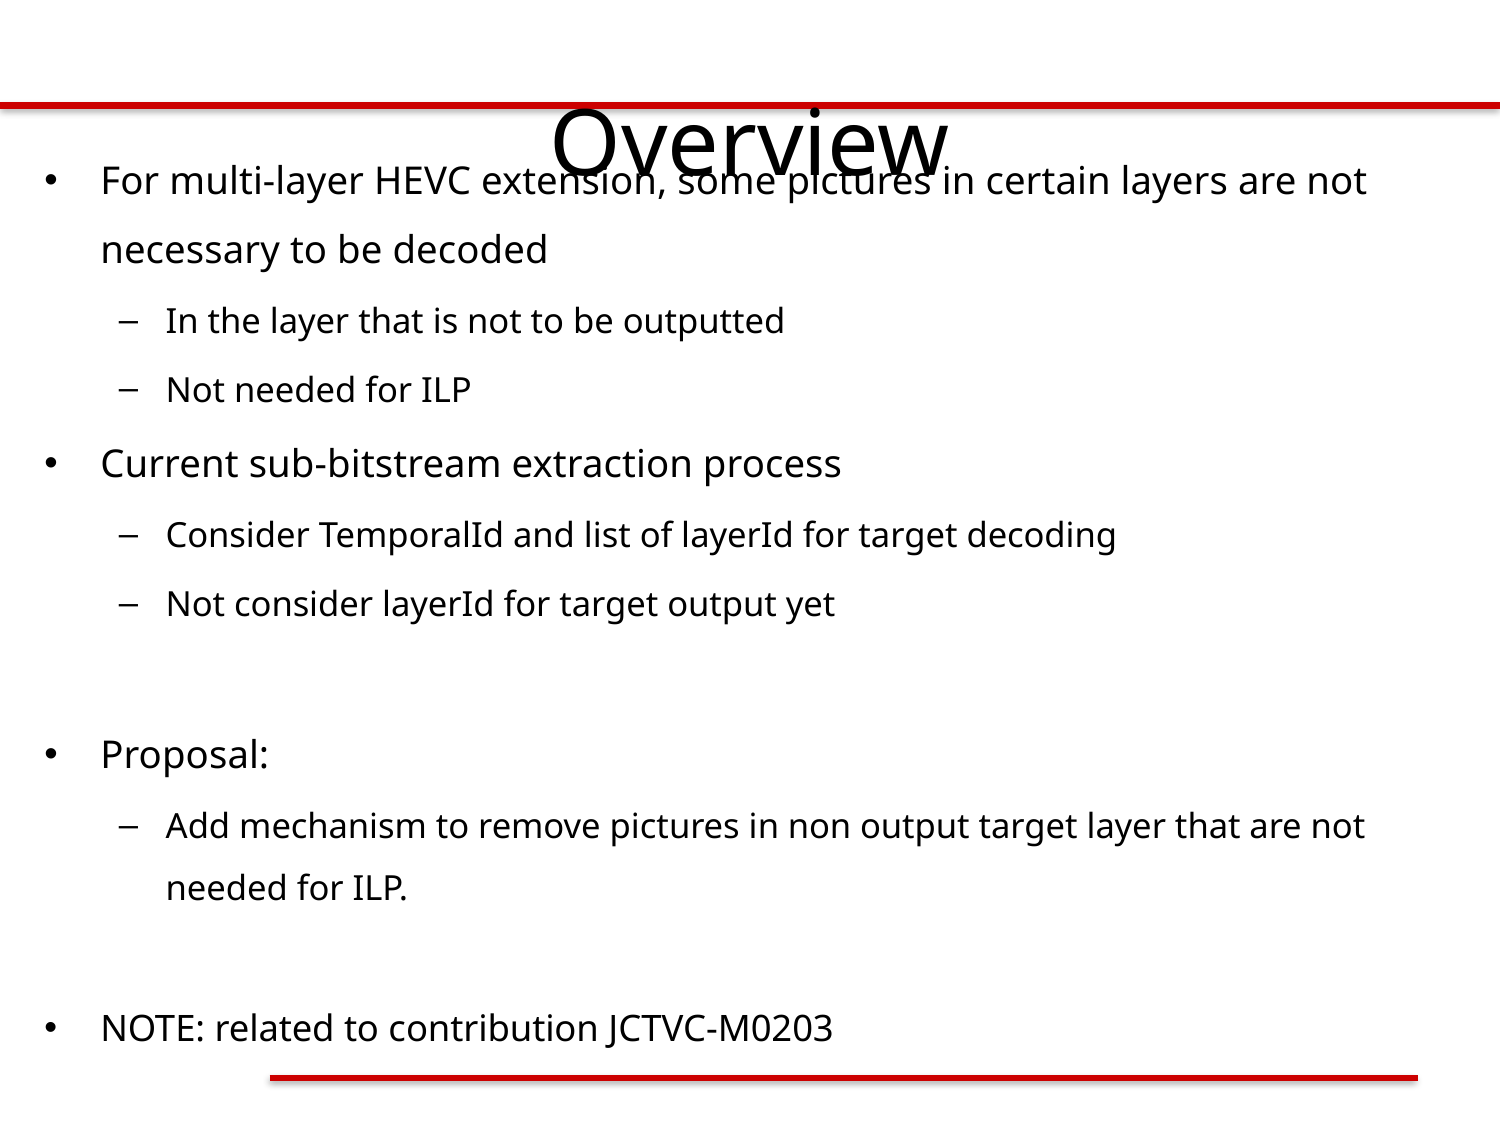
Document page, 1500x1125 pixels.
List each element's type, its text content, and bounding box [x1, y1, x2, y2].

list For multi-layer HEVC extension, some pictures in certain layers are not necessary to be decoded In the layer that is not to be outputted Not needed for ILP Current sub-bitstream extraction process Consider TemporalId and list of layerId for target decoding Not consider layerId for target output yet Proposal: Add mechanism to remove pictures in non output target layer that are not needed for ILP. NOTE: related to contribution JCTVC-M0203 [29, 125, 1471, 1059]
title Overview [74, 44, 1426, 125]
